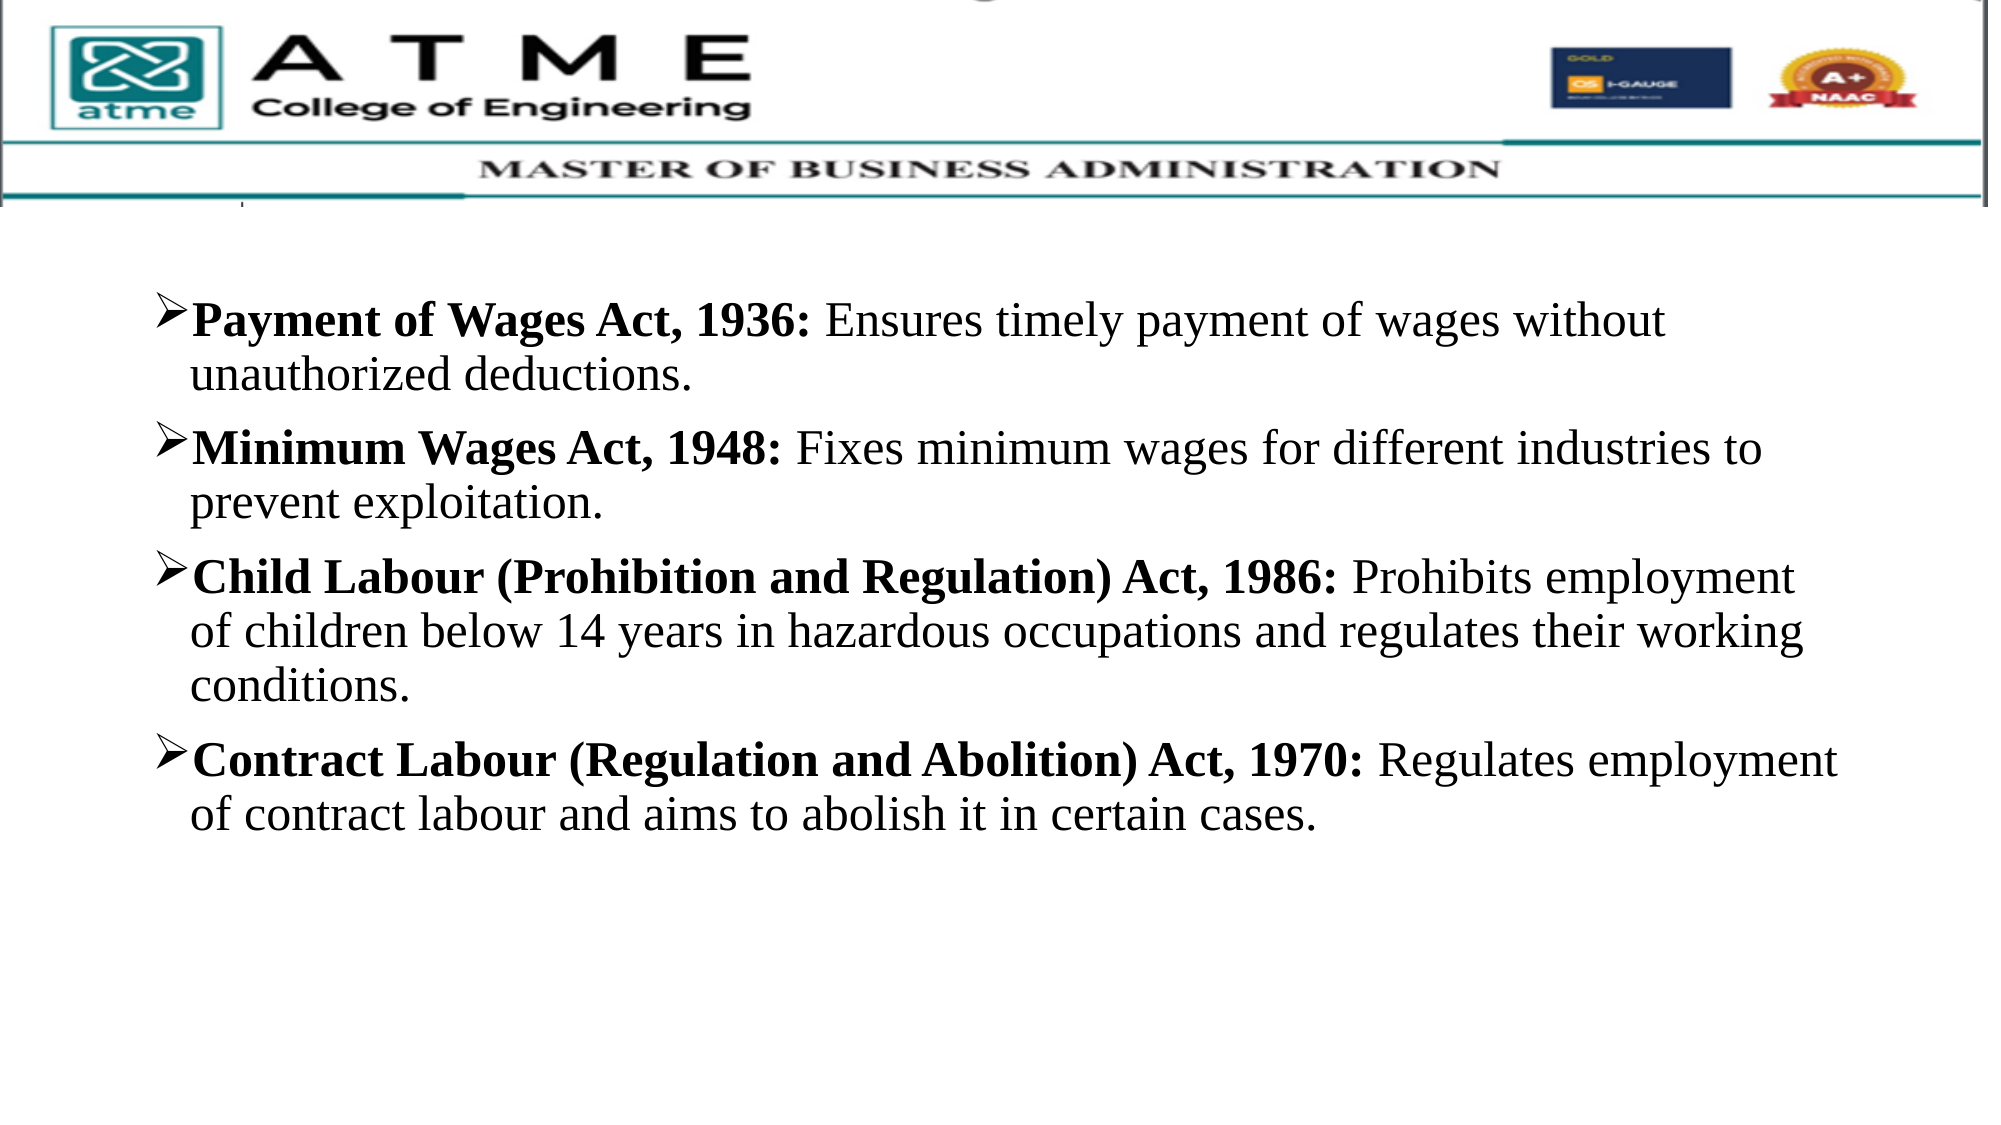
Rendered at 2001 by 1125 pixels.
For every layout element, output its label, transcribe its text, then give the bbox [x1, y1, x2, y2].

picture [0, 0, 1988, 207]
list Payment of Wages Act, 1936: Ensures timely payment of wages without unauthorized deductions. Minimum Wages Act, 1948: Fixes minimum wages for different industries to prevent exploitation. Child Labour (Prohibition and Regulation) Act, 1986: Prohibits employment of children below 14 years in hazardous occupations and regulates their working conditions. Contract Labour (Regulation and Abolition) Act, 1970: Regulates employment of contract labour and aims to abolish it in certain cases. [137, 285, 1863, 1014]
